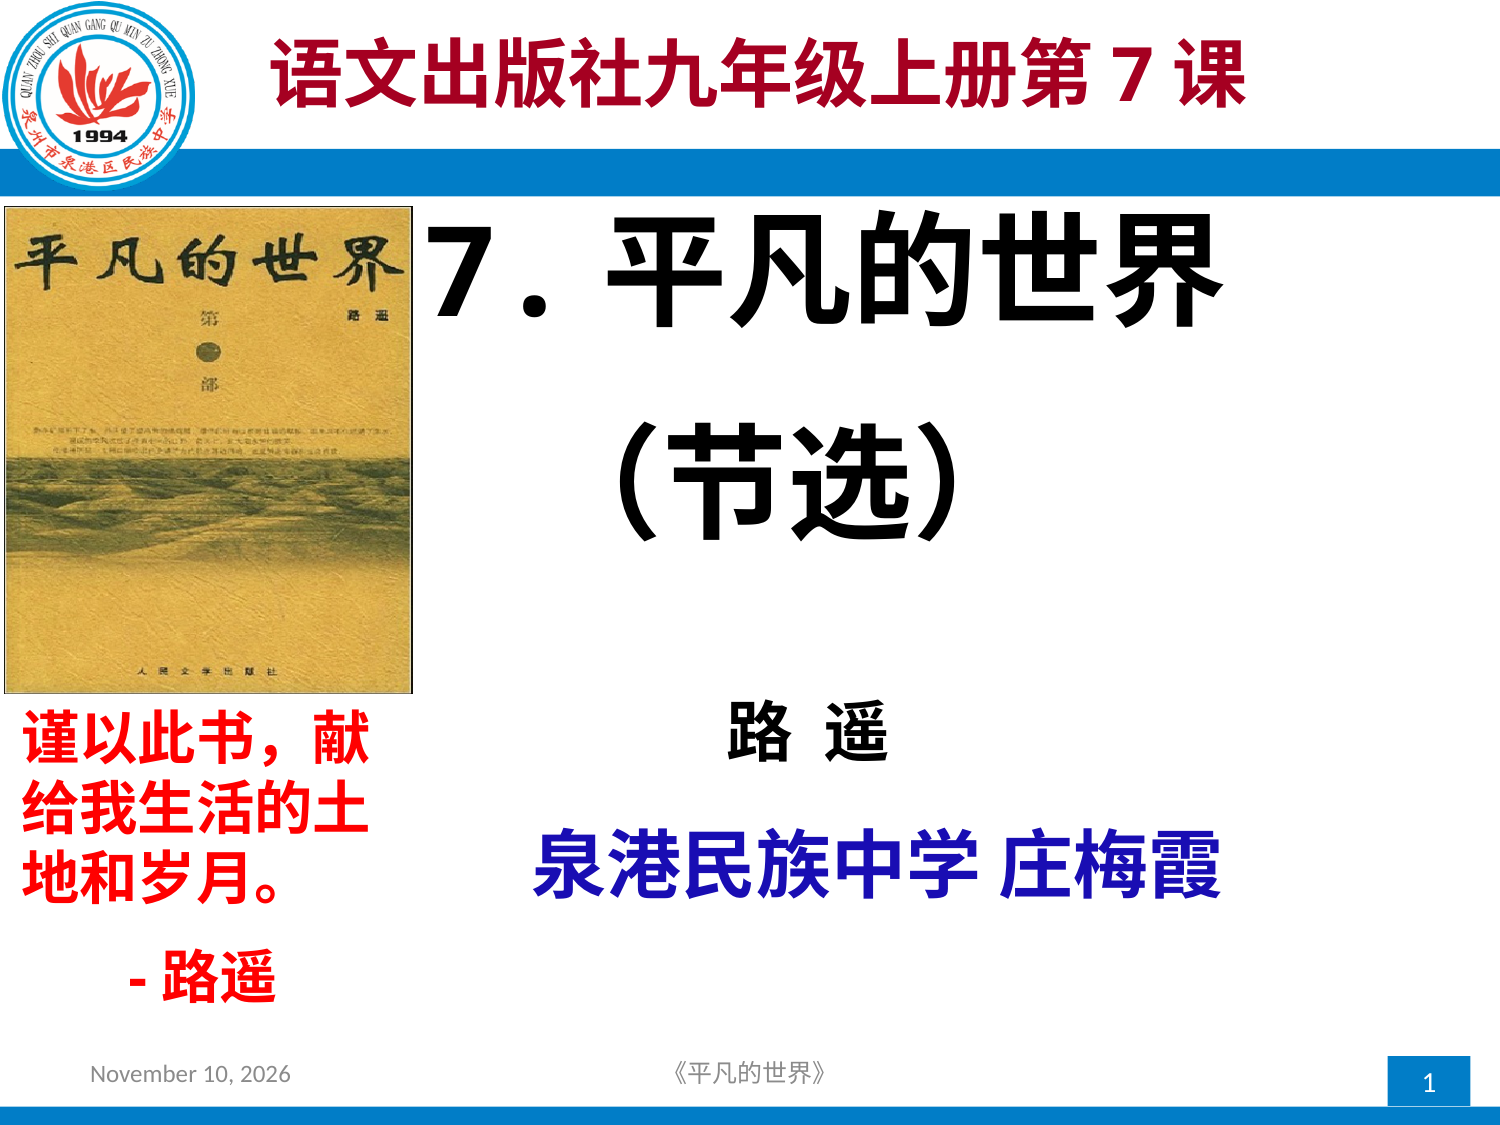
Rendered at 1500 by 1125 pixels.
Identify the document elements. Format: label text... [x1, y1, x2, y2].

picture [4, 206, 413, 694]
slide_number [75, 1042, 425, 1103]
picture [2, 1, 88, 86]
picture [9, 6, 189, 186]
footer 《平凡的世界》 [512, 1042, 988, 1103]
text_box 谨以此书，献给我生活的土地和岁月。 -路遥 [6, 701, 413, 1125]
text_box 7.平凡的世界 （节选） 路 遥 [407, 184, 1450, 778]
picture [120, 114, 195, 191]
picture [2, 107, 78, 191]
text_box 语文出版社九年级上册第7课 [253, 19, 1282, 205]
picture [110, 1, 195, 79]
text_box 泉港民族中学 庄梅霞 [517, 810, 1239, 916]
